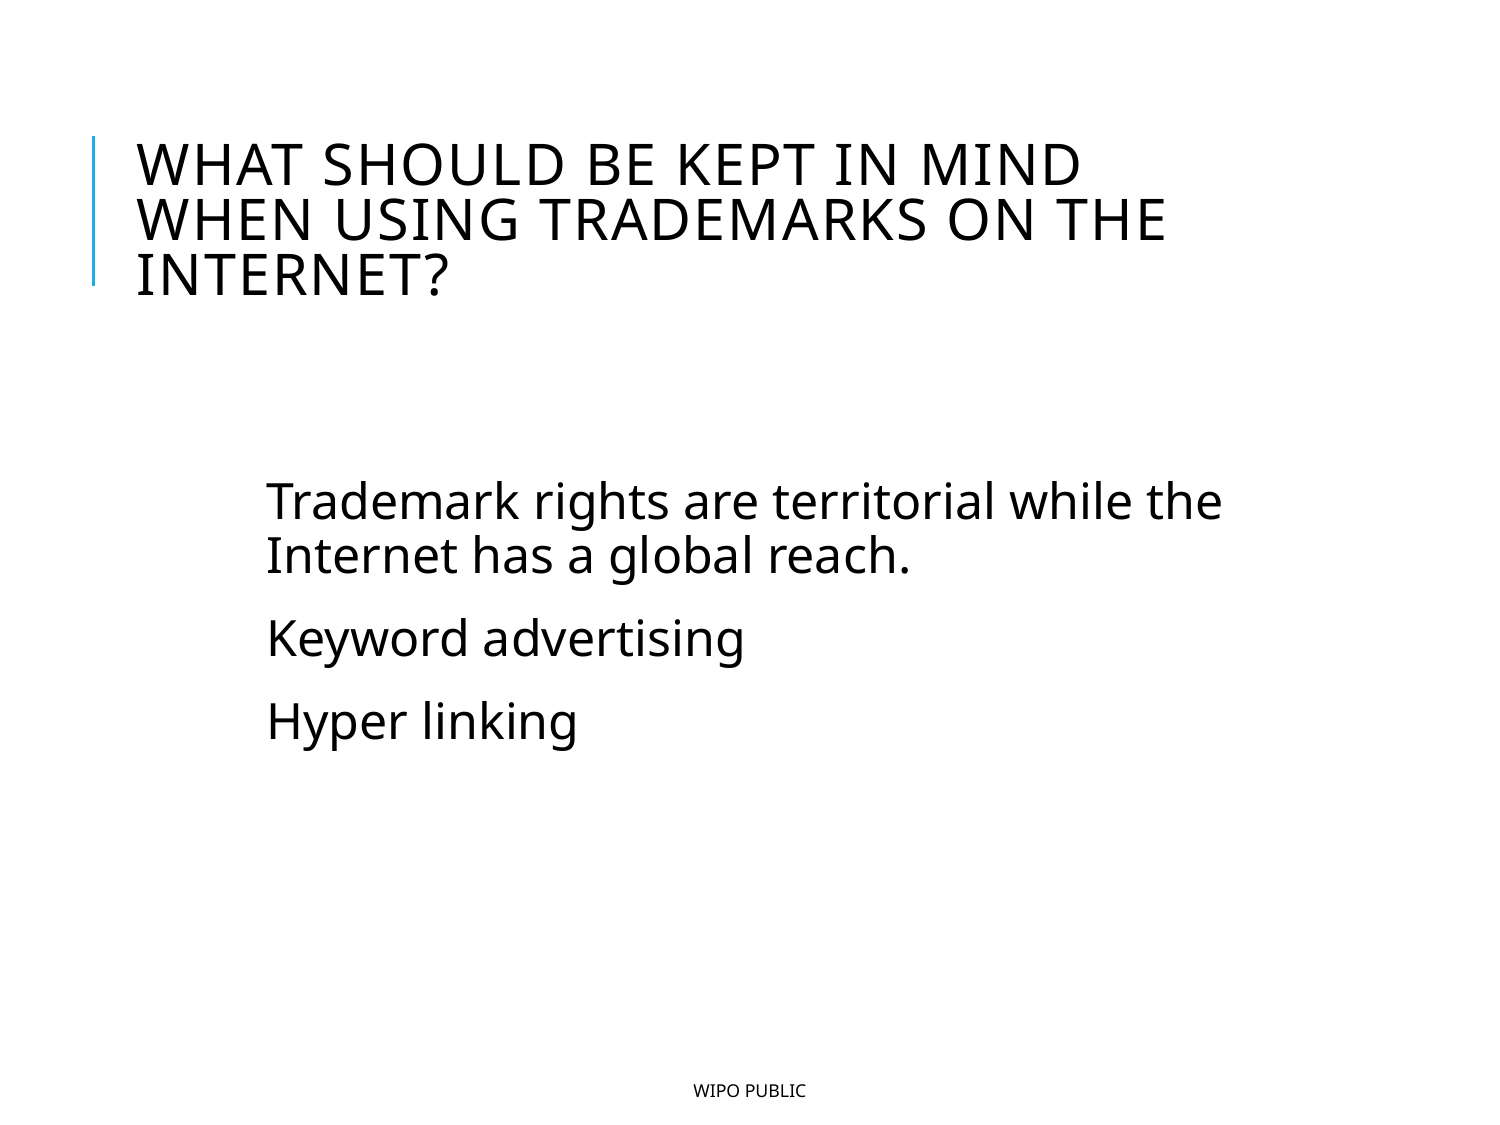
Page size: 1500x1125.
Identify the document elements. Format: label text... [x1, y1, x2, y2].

list Trademark rights are territorial while the Internet has a global reach. Keyword advertising Hyper linking [243, 468, 1257, 957]
title What should be kept in mind when using trademarks on the Internet? [121, 132, 1191, 315]
